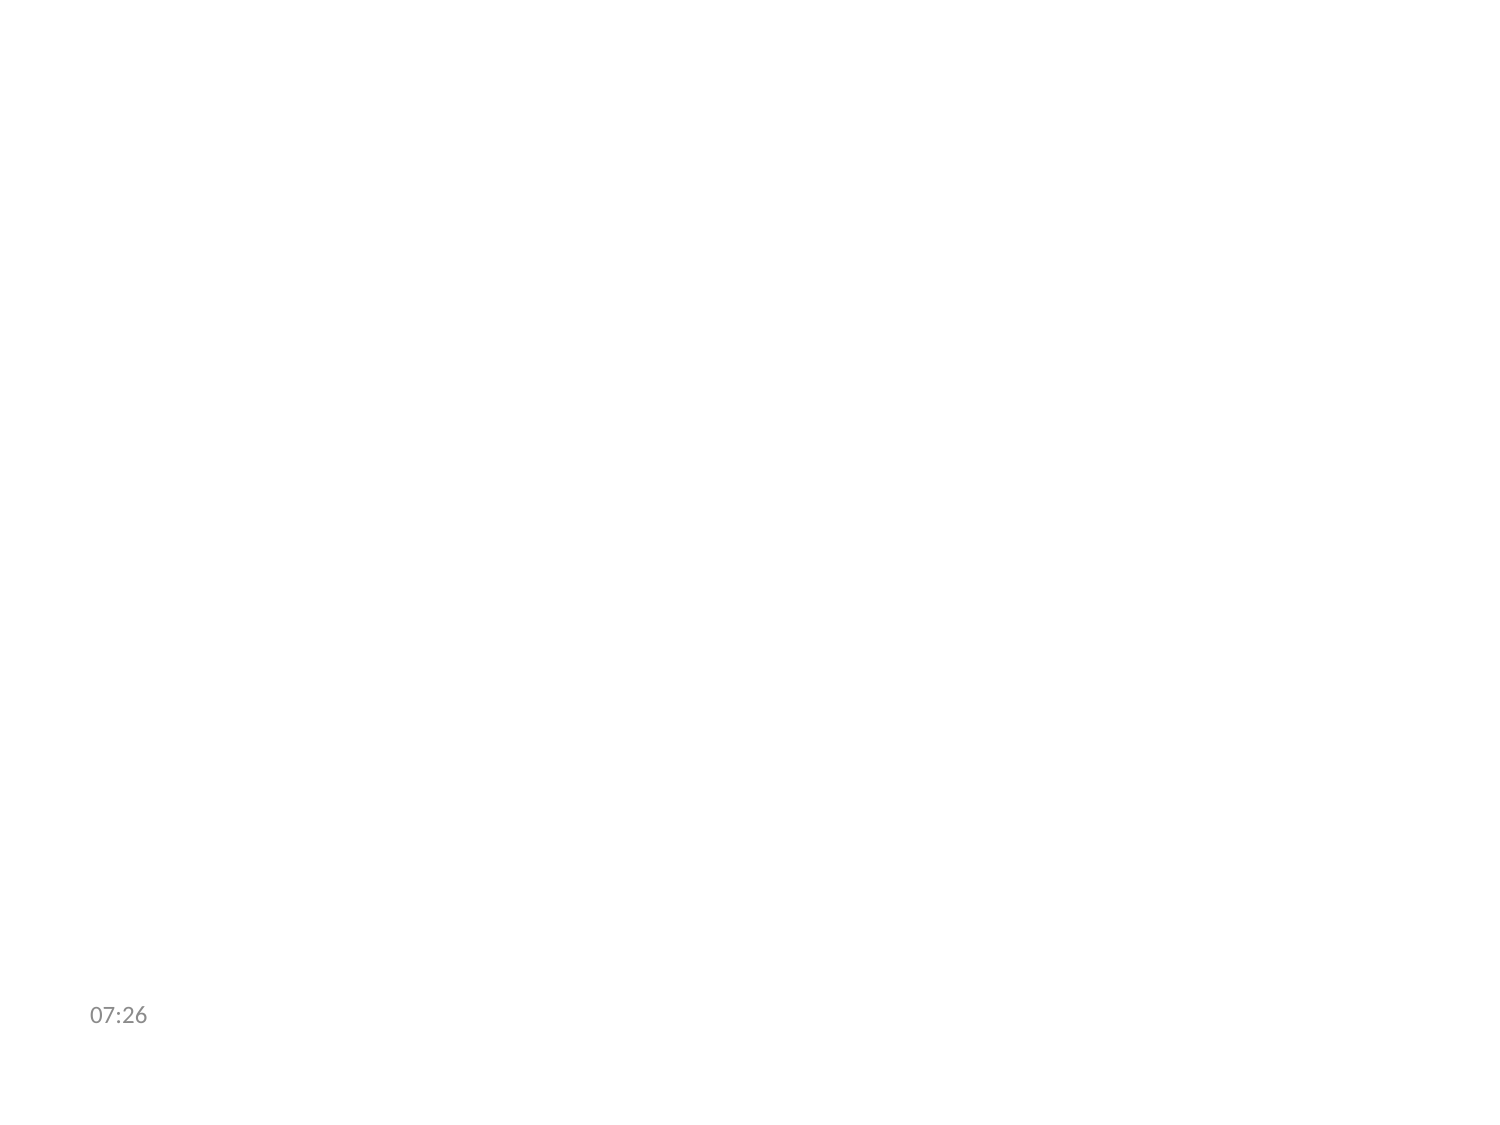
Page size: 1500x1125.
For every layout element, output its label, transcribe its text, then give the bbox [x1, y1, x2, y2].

text_box 15:35 [75, 983, 425, 1044]
